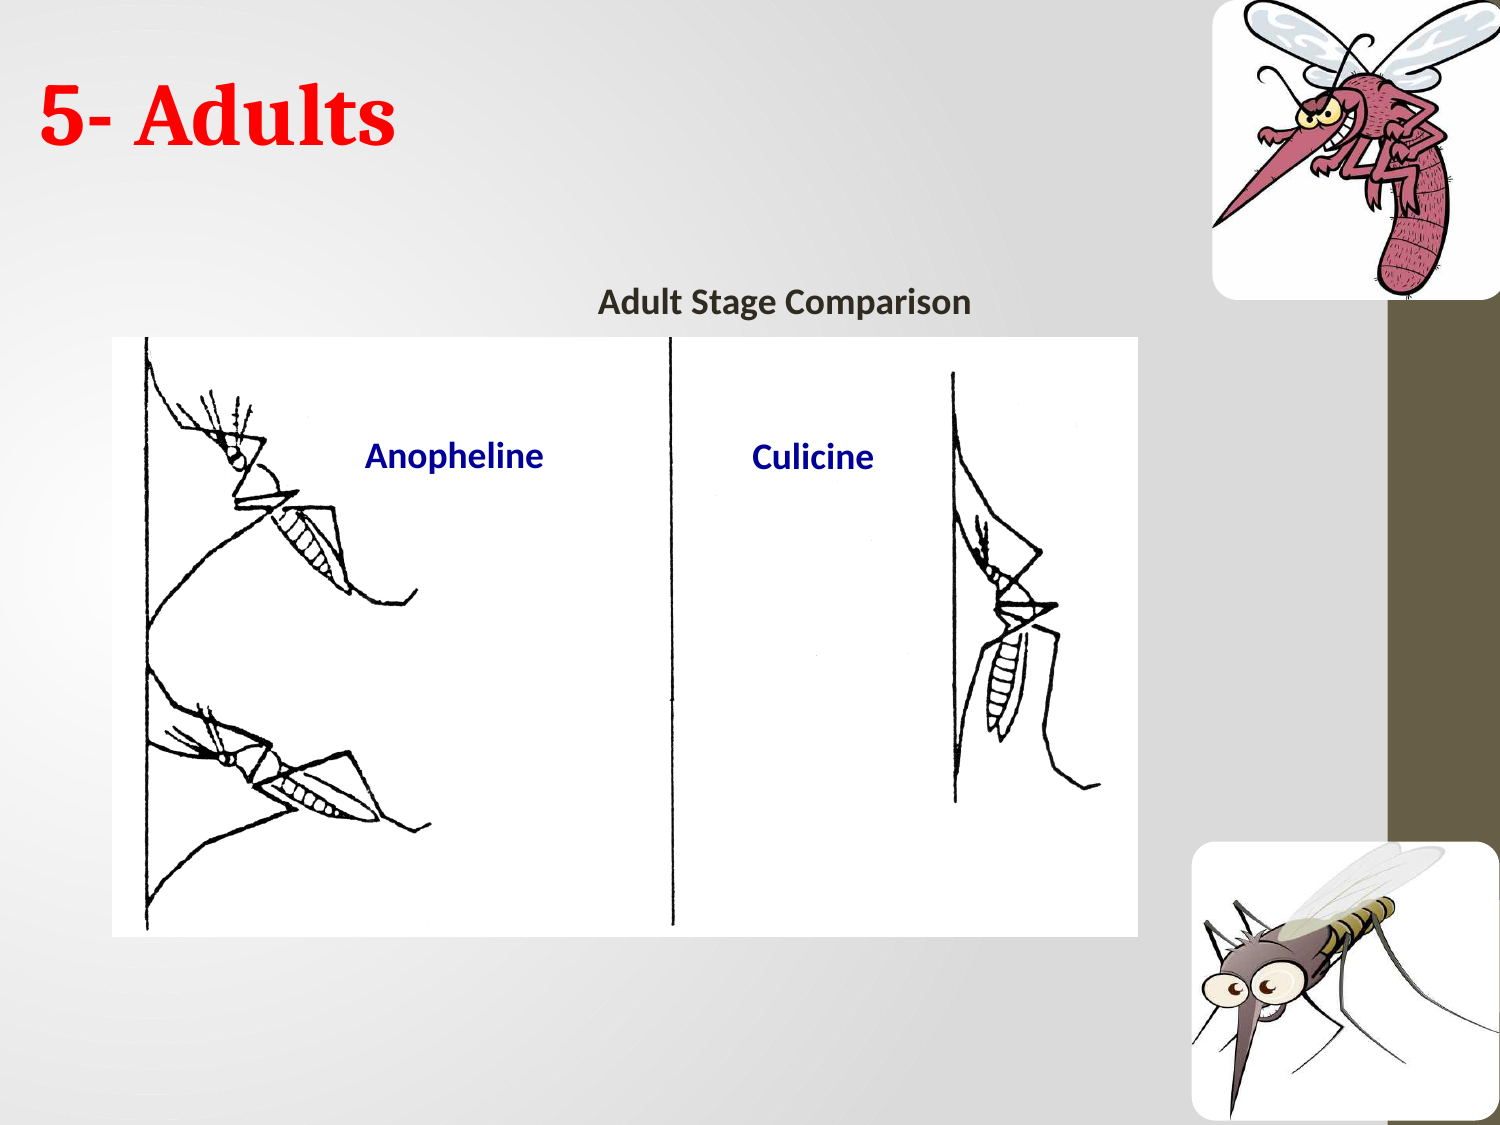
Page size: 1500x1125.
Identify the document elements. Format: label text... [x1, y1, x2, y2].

picture [111, 336, 1138, 937]
text_box Adult Stage Comparison [377, 269, 1194, 330]
title 5- Adults [24, 50, 1209, 168]
picture [1191, 841, 1500, 1122]
picture [1211, 0, 1500, 301]
